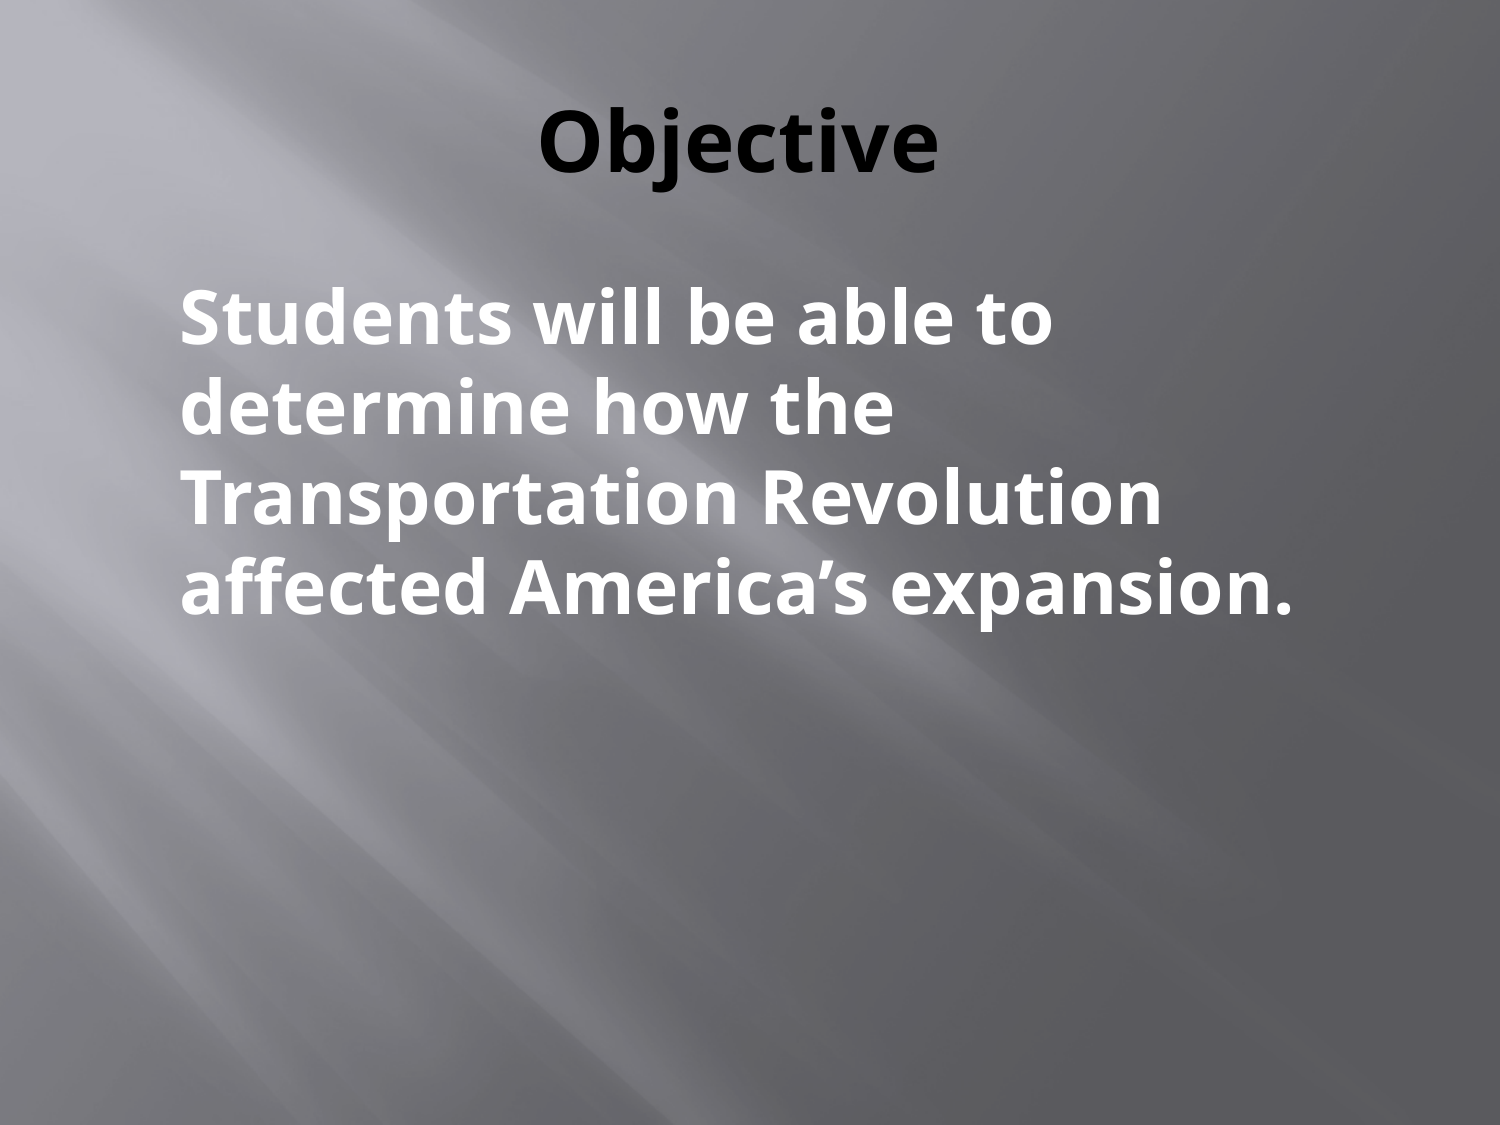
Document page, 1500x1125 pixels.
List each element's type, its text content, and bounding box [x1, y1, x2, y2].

list Students will be able to determine how the Transportation Revolution affected America’s expansion. [75, 262, 1425, 1035]
title Objective [75, 45, 1425, 233]
